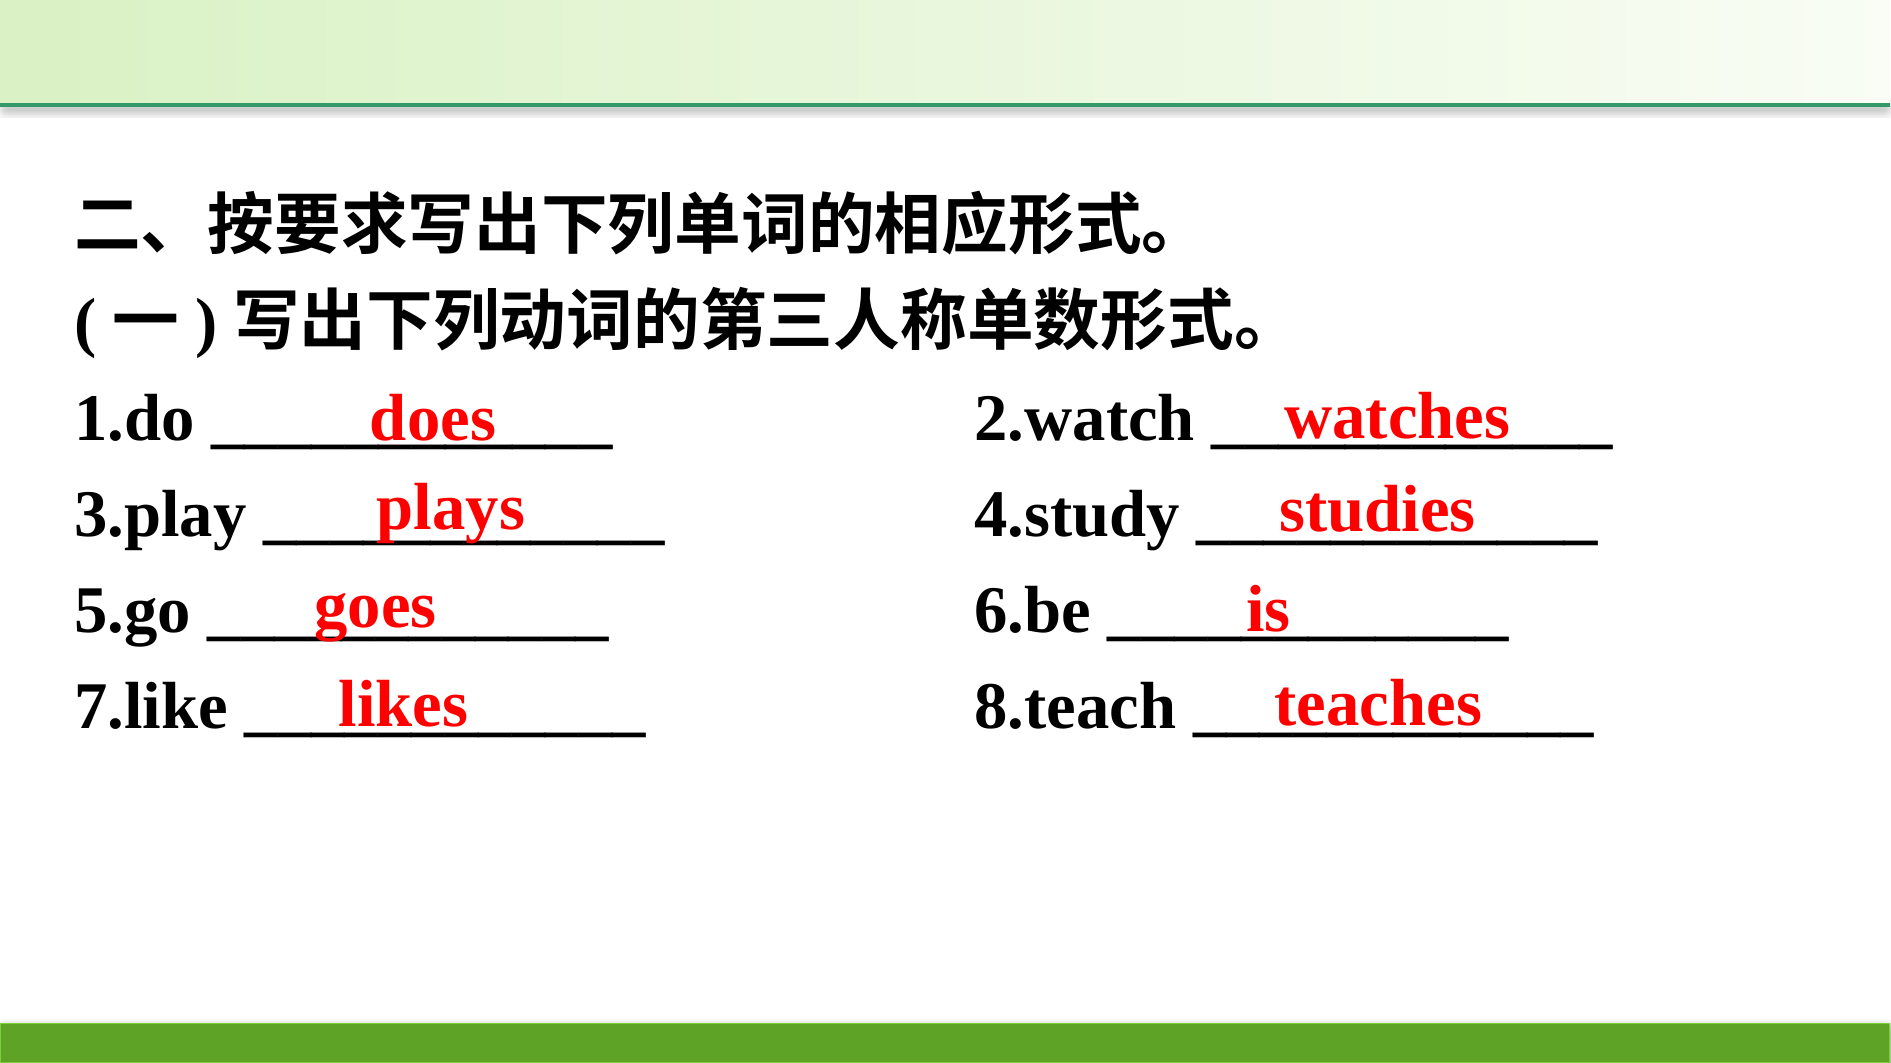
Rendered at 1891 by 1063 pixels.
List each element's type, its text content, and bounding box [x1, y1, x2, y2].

text_box likes [324, 652, 484, 747]
text_box plays [362, 455, 541, 551]
text_box 二、按要求写出下列单词的相应形式。 (一)写出下列动词的第三人称单数形式。 1.do ____________ 2.watch ____________ 3.play ____________ 4.study ____________ 5.go ____________ 6.be ____________ 7.like ____________ 8.teach ____________ [59, 158, 1833, 749]
text_box does [355, 366, 512, 461]
text_box studies [1265, 457, 1492, 553]
text_box watches [1269, 364, 1526, 460]
text_box goes [299, 553, 453, 649]
text_box teaches [1176, 650, 1498, 746]
text_box is [1231, 557, 1306, 650]
